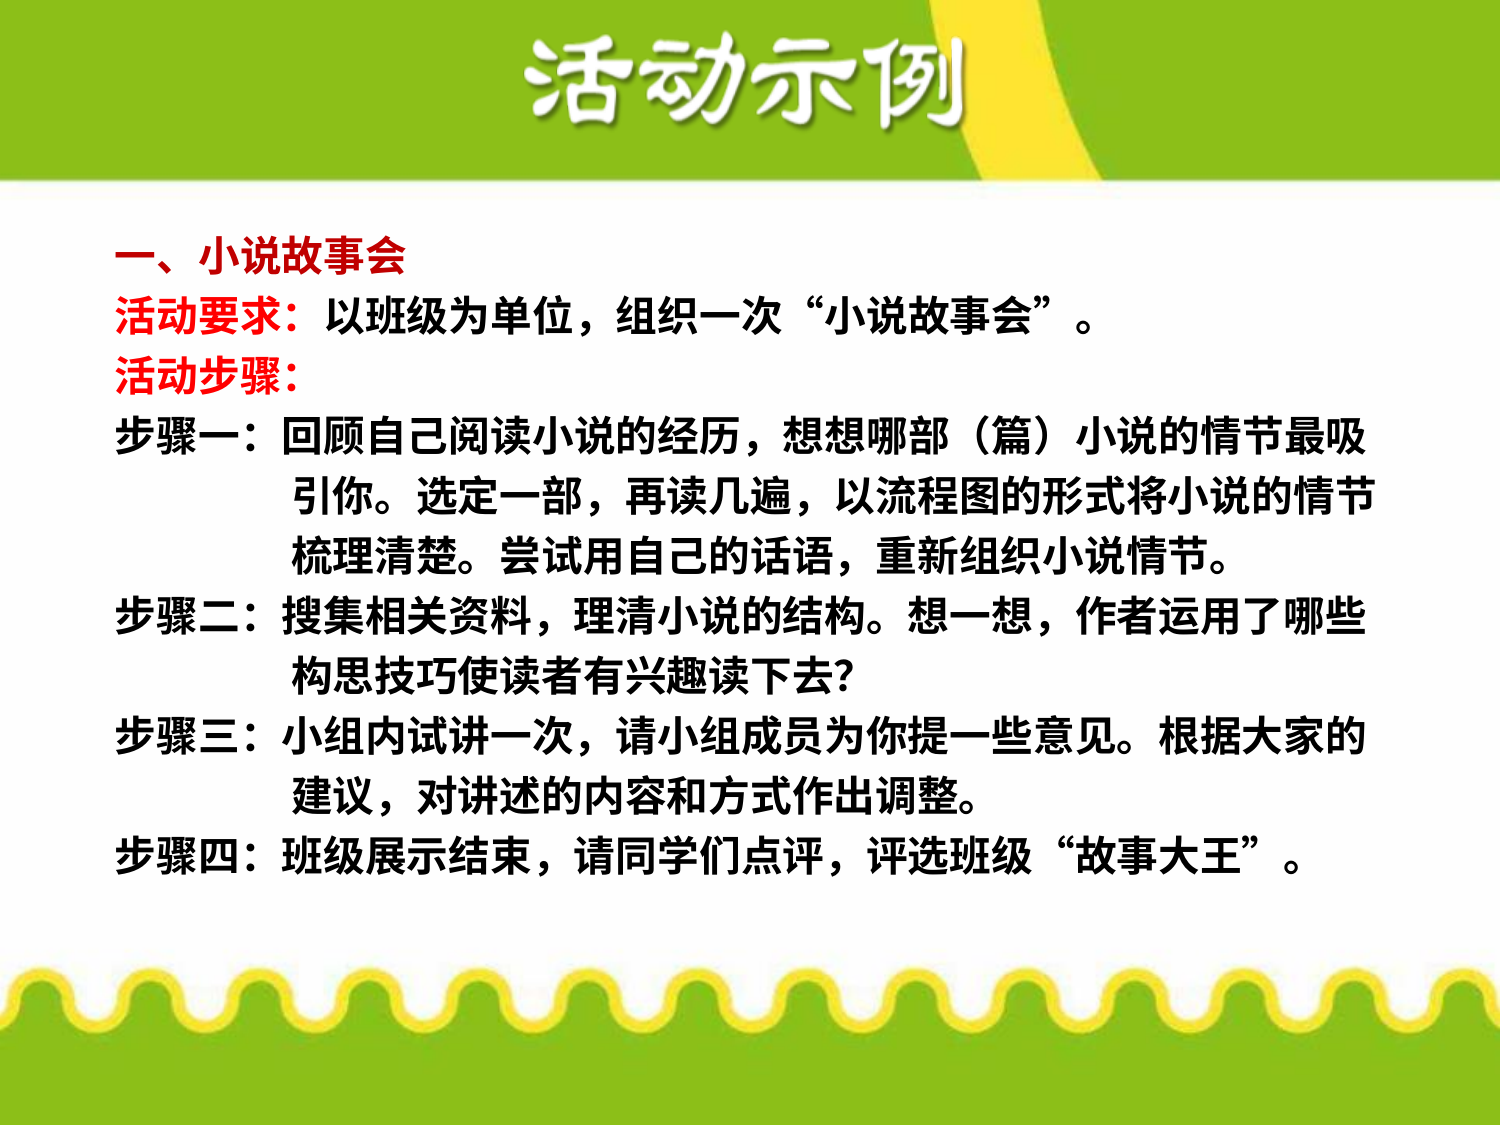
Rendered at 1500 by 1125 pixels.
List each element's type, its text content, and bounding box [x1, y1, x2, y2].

picture [0, 0, 1500, 1125]
text_box 一、小说故事会 活动要求：以班级为单位，组织一次“小说故事会”。 活动步骤： 步骤一：回顾自己阅读小说的经历，想想哪部（篇）小说的情节最吸引你。选定一部，再读几遍，以流程图的形式将小说的情节梳理清楚。尝试用自己的话语，重新组织小说情节。 步骤二：搜集相关资料，理清小说的结构。想一想，作者运用了哪些构思技巧使读者有兴趣读下去？ 步骤三：小组内试讲一次，请小组成员为你提一些意见。根据大家的建议，对讲述的内容和方式作出调整。 步骤四：班级展示结束，请同学们点评，评选班级“故事大王”。 [99, 212, 1417, 888]
